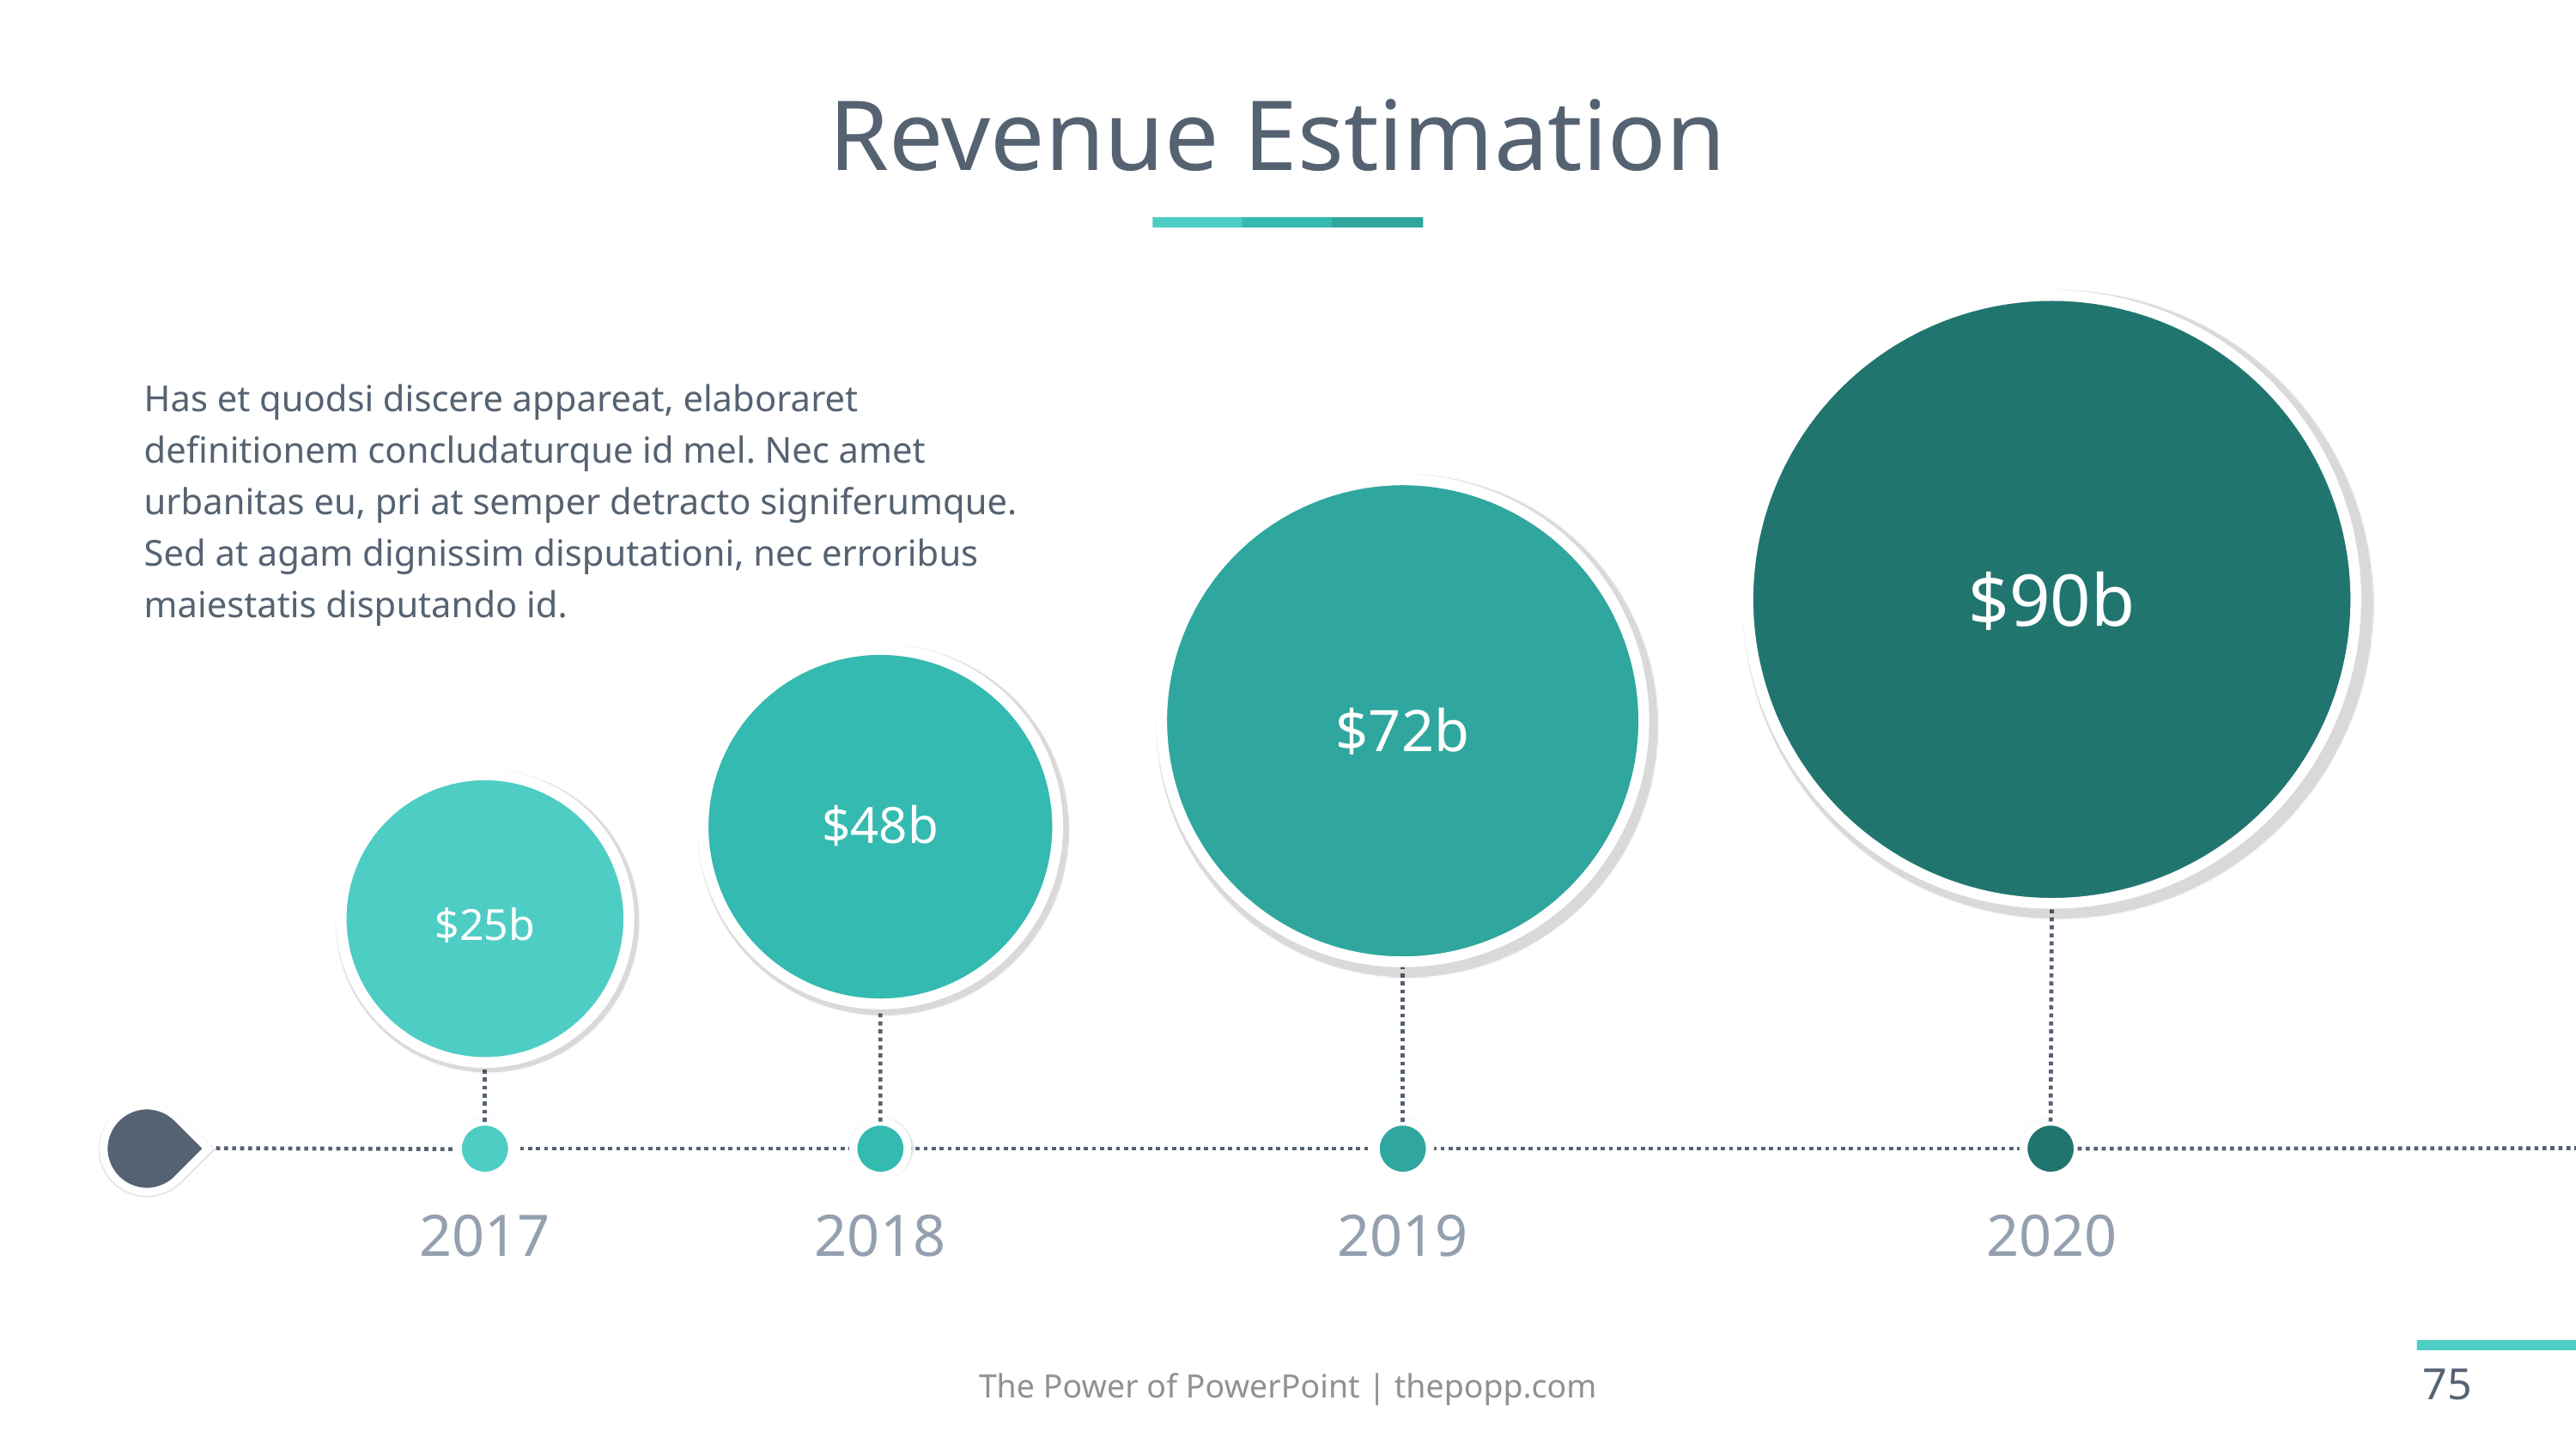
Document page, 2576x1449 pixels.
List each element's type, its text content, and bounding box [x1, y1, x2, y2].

slide_number 75 [2409, 1351, 2576, 1421]
text_box [720, 648, 1041, 749]
footer The Power of PowerPoint | thepopp.com [853, 1349, 1723, 1427]
text_box [1170, 478, 1636, 653]
text_box 2018 [673, 1179, 1088, 1281]
text_box [1170, 791, 1635, 963]
title Revenue Estimation [69, 49, 2512, 230]
text_box $48b [702, 749, 1058, 886]
text_box [1375, 1120, 1431, 1177]
text_box 2017 [277, 1179, 673, 1281]
text_box [457, 1120, 513, 1177]
text_box [102, 1104, 209, 1193]
text_box 2020 [1844, 1179, 2259, 1281]
text_box [852, 1120, 909, 1177]
text_box $90b [1747, 520, 2356, 658]
text_box 2019 [1195, 1179, 1610, 1281]
text_box $72b [1161, 653, 1644, 791]
text_box [1757, 294, 2347, 520]
text_box Has et quodsi discere appareat, elaboraret definitionem concludaturque id mel. Nec amet urbanitas eu, pri at semper detracto signiferumque. Sed at agam dignissim disputationi, nec erroribus maiestatis disputando id. [131, 361, 1088, 631]
text_box [357, 987, 613, 1064]
text_box [712, 886, 1049, 1005]
text_box $25b [341, 850, 629, 987]
text_box [1753, 658, 2351, 905]
text_box [2022, 1120, 2079, 1177]
text_box [357, 773, 613, 850]
